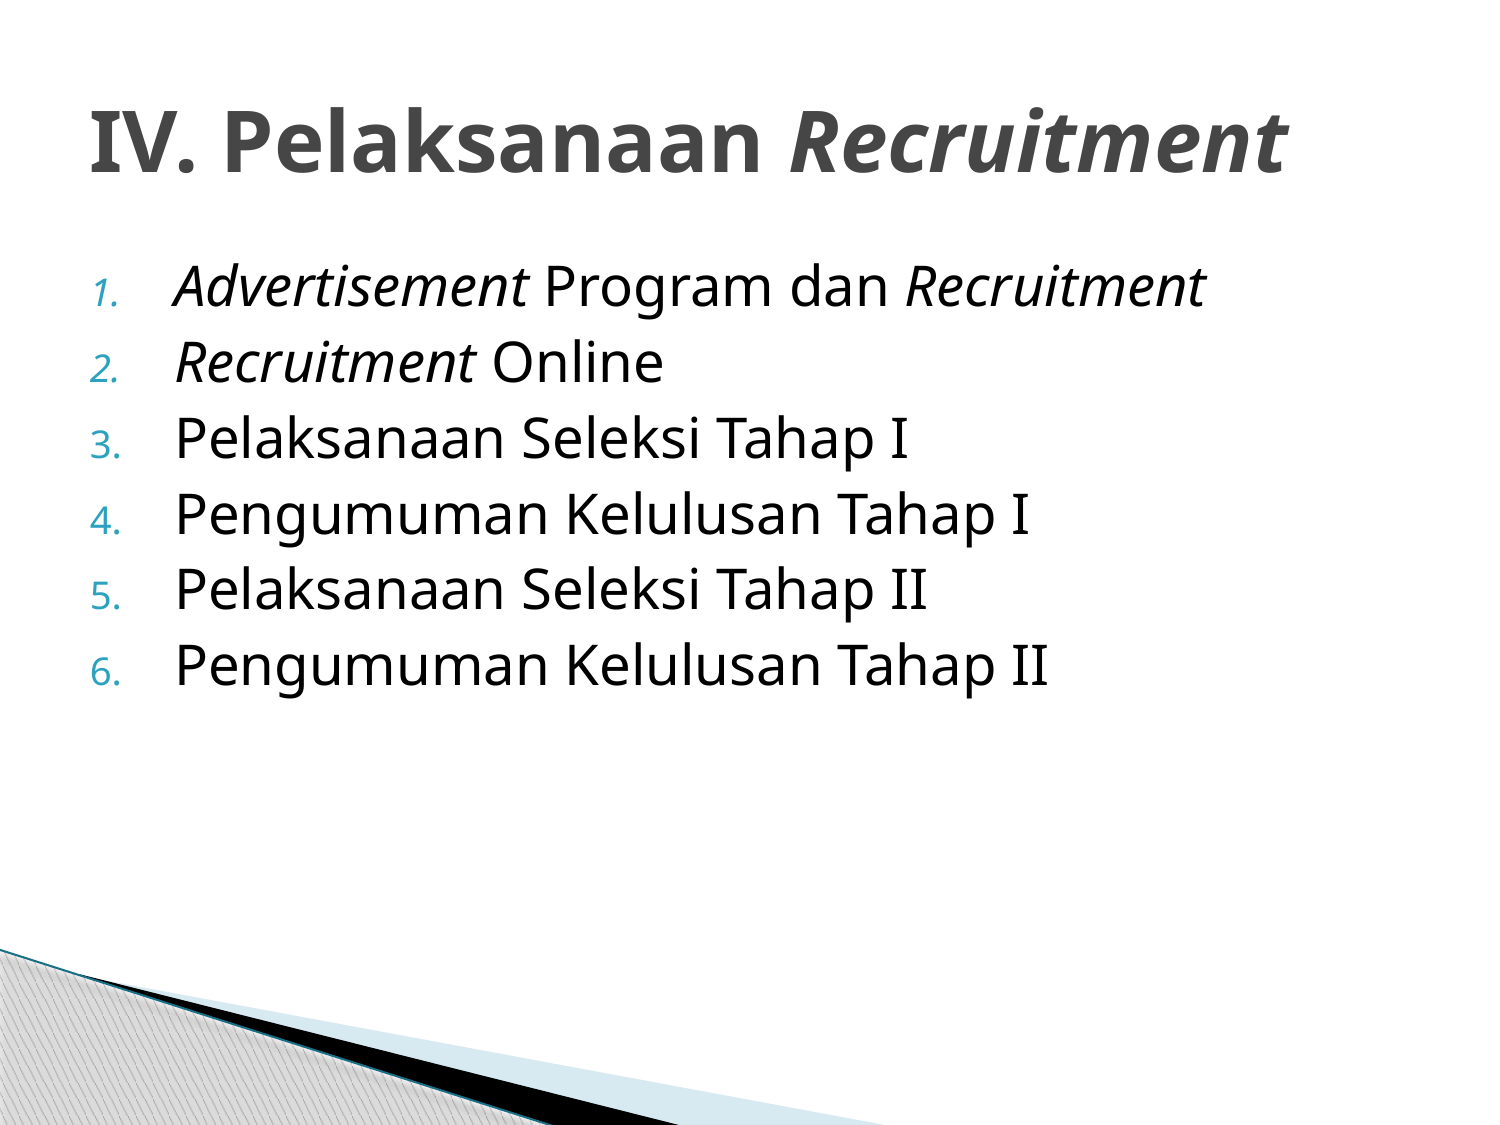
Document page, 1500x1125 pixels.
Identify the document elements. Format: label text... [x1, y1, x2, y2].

list Advertisement Program dan Recruitment Recruitment Online Pelaksanaan Seleksi Tahap I Pengumuman Kelulusan Tahap I Pelaksanaan Seleksi Tahap II Pengumuman Kelulusan Tahap II [75, 243, 1425, 986]
title IV. Pelaksanaan Recruitment [75, 45, 1425, 233]
